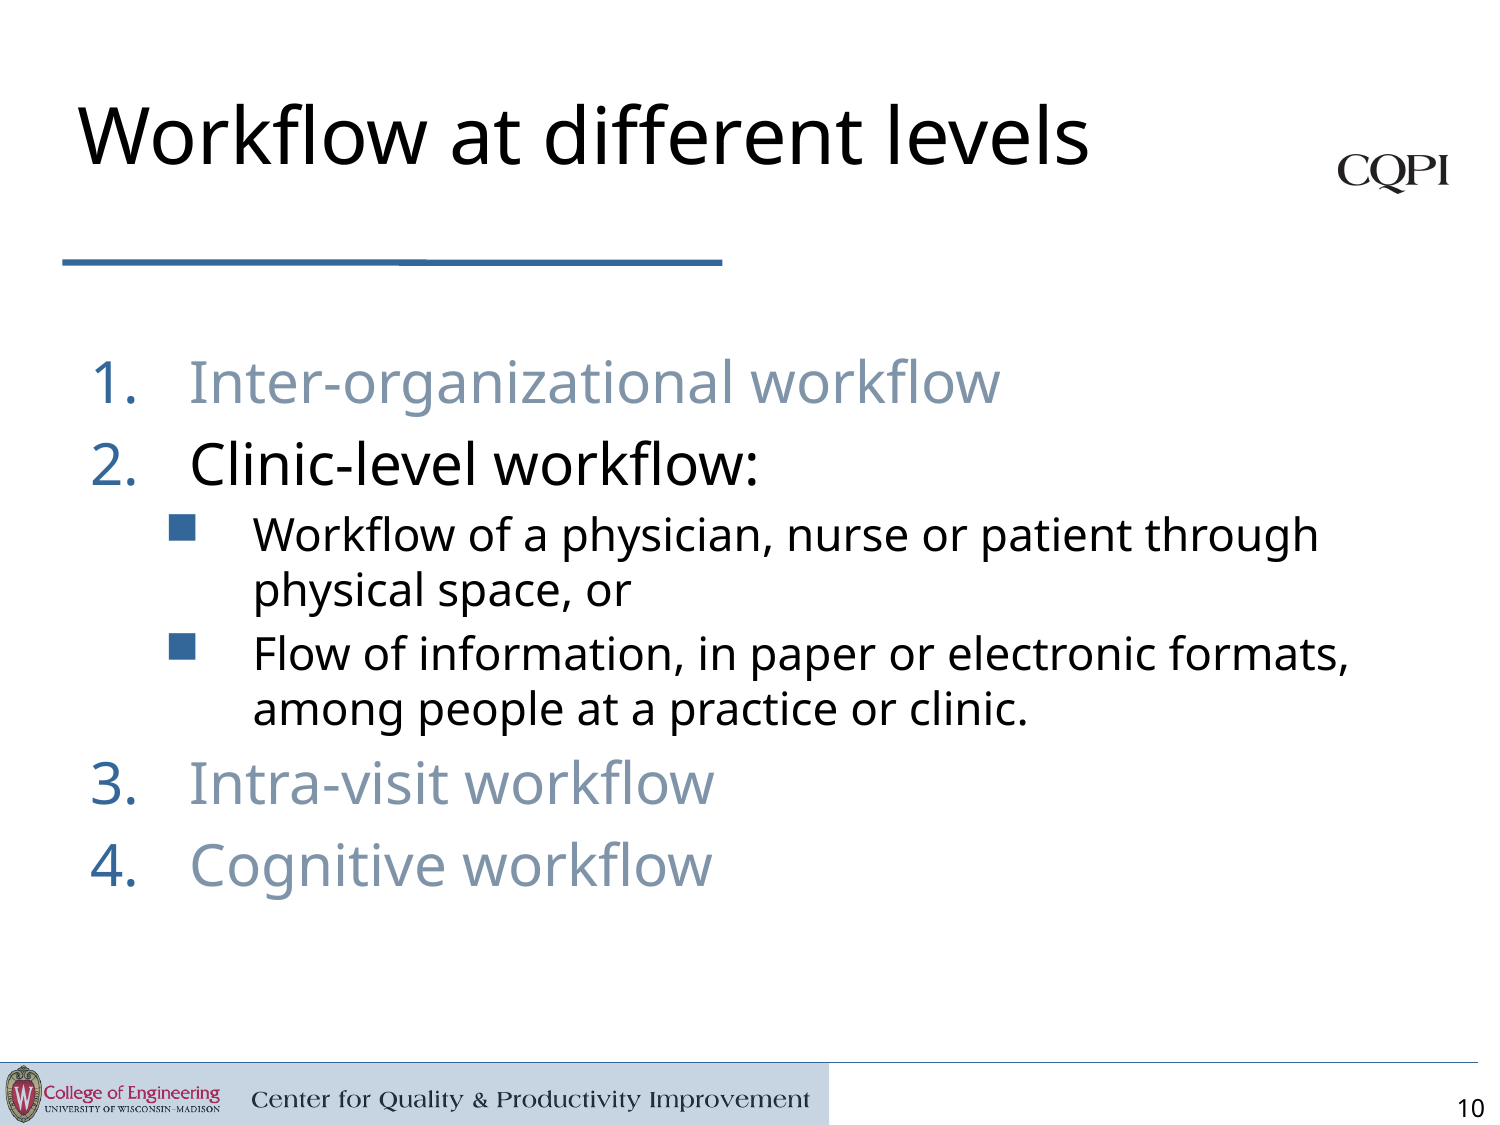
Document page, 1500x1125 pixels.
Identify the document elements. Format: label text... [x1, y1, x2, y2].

picture [0, 1063, 225, 1125]
list Inter-organizational workflow Clinic-level workflow: Workflow of a physician, nurse or patient through physical space, or Flow of information, in paper or electronic formats, among people at a practice or clinic. Intra-visit workflow Cognitive workflow [75, 337, 1425, 1050]
picture [251, 1090, 810, 1112]
title Workflow at different levels [62, 20, 1288, 246]
picture [1337, 154, 1450, 194]
